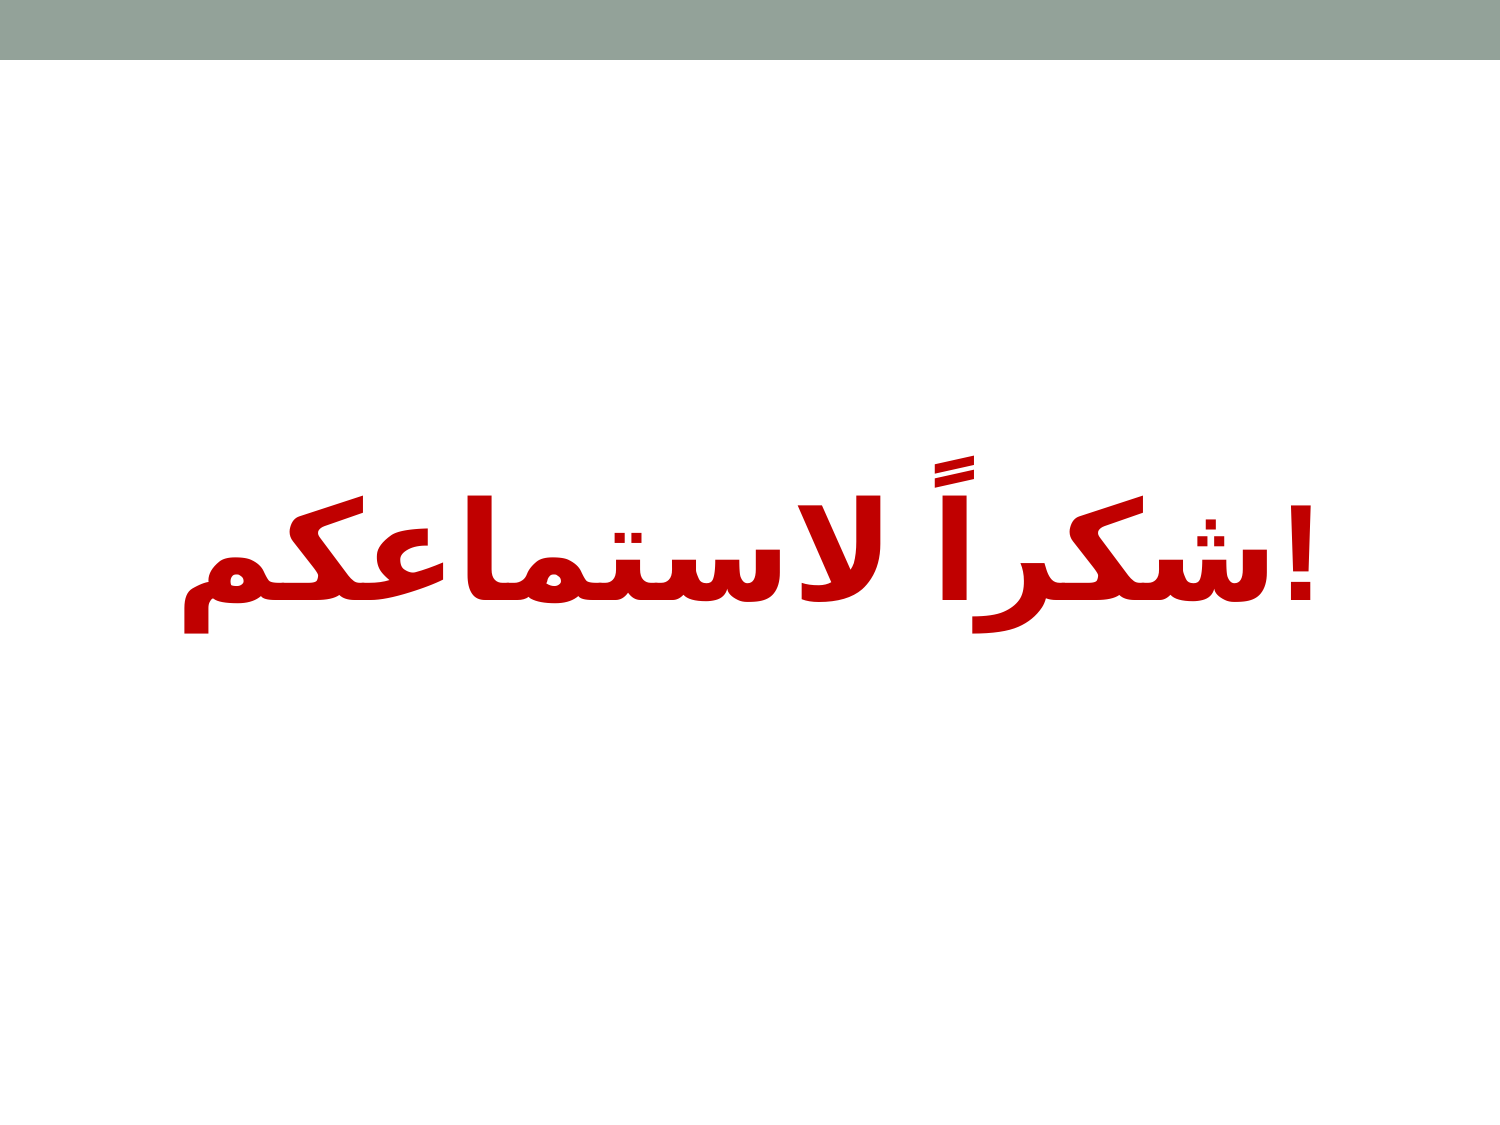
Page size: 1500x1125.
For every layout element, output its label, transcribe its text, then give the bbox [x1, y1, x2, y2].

list شكراً لاستماعكم! [75, 262, 1425, 1063]
